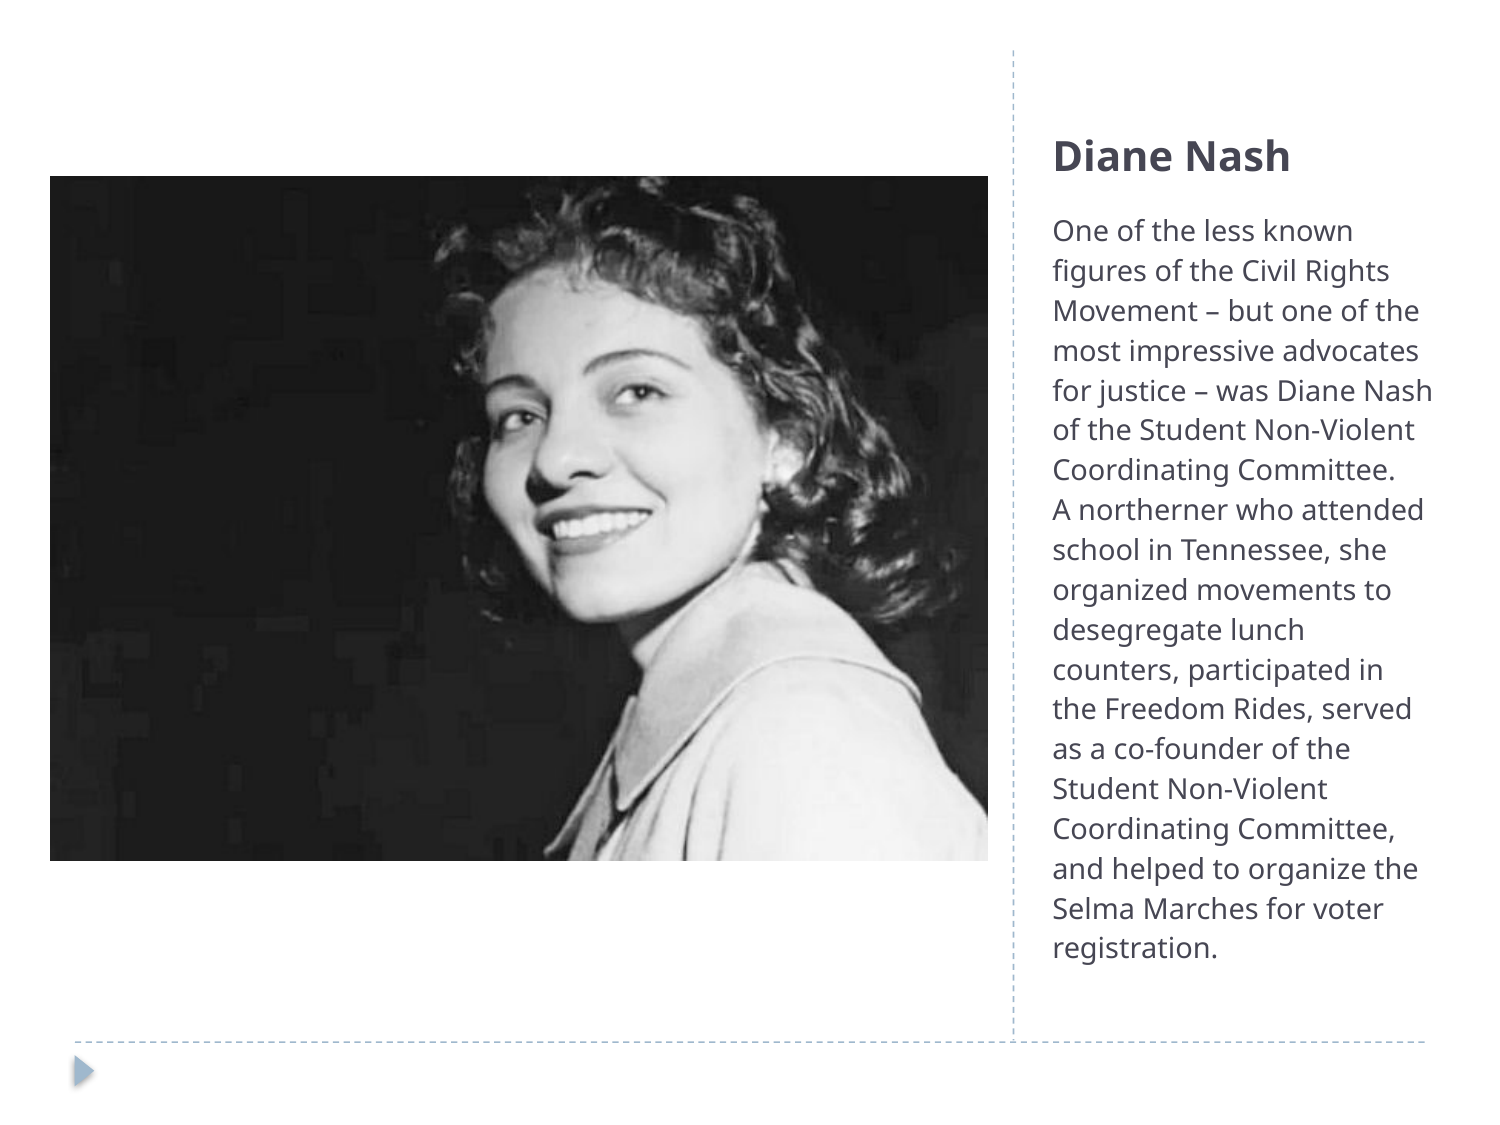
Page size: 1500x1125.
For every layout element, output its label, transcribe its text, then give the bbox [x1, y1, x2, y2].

list One of the less known figures of the Civil Rights Movement – but one of the most impressive advocates for justice – was Diane Nash of the Student Non-Violent Coordinating Committee. A northerner who attended school in Tennessee, she organized movements to desegregate lunch counters, participated in the Freedom Rides, served as a co-founder of the Student Non-Violent Coordinating Committee, and helped to organize the Selma Marches for voter registration. [1037, 200, 1450, 995]
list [49, 176, 988, 861]
title Diane Nash [1037, 50, 1450, 188]
